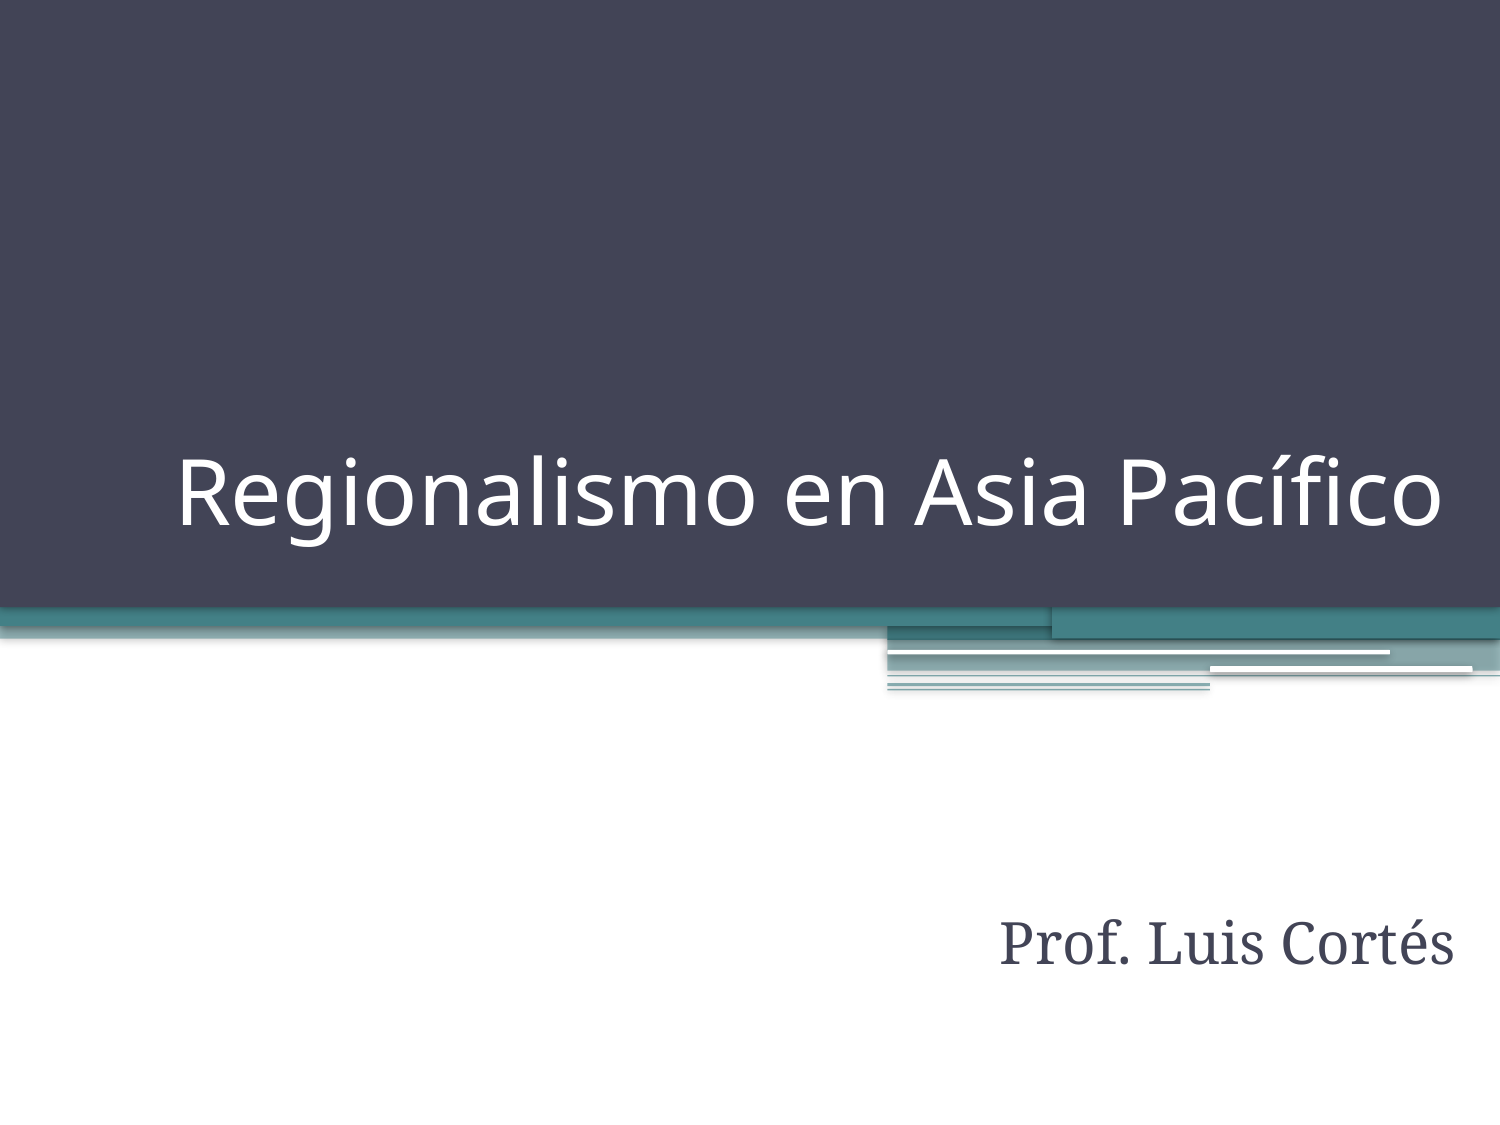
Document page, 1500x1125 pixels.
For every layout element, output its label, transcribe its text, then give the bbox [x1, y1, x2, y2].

title Regionalismo en Asia Pacífico [159, 269, 1500, 551]
subtitle Prof. Luis Cortés [75, 639, 1471, 1083]
